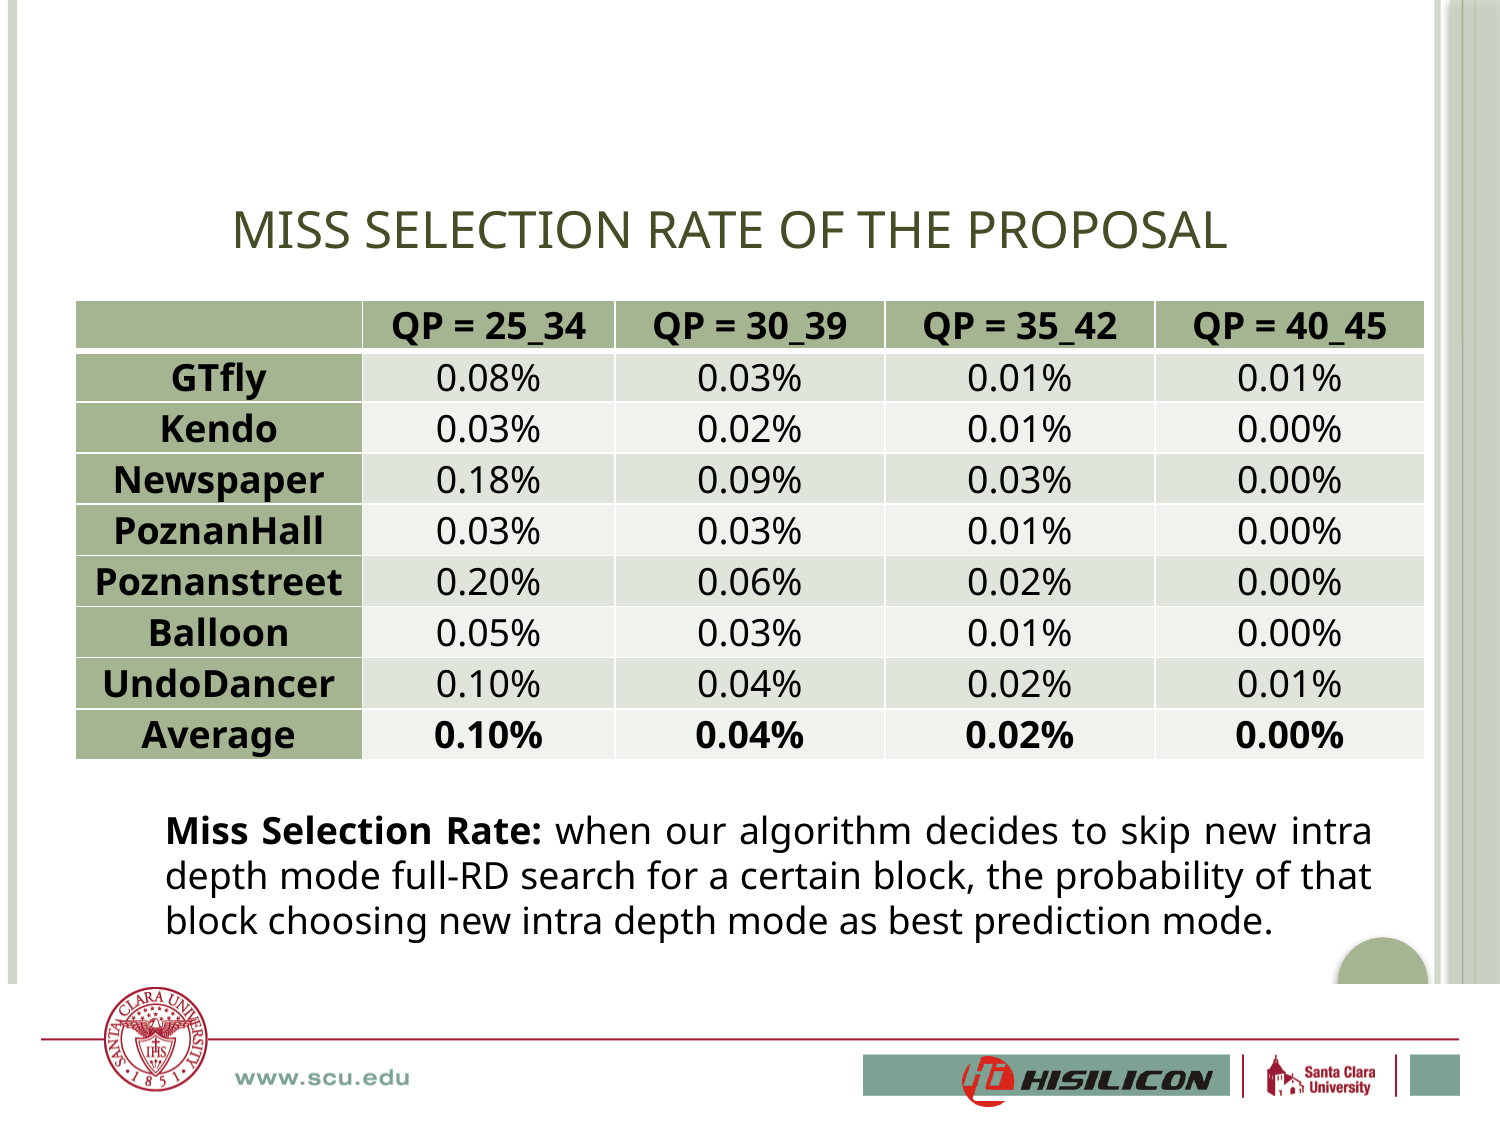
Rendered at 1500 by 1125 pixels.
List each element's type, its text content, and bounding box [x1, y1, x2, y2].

table_cell 0.01% [1156, 658, 1424, 708]
table_header [76, 301, 362, 348]
table_cell 0.02% [616, 403, 884, 452]
table_cell 0.00% [1156, 505, 1424, 555]
table_cell 0.10% [363, 658, 614, 708]
table_cell 0.02% [886, 658, 1154, 708]
table_cell 0.01% [886, 505, 1154, 555]
table_cell PoznanHall [76, 505, 362, 555]
table_header QP = 25_34 [363, 301, 614, 348]
table_cell 0.06% [616, 556, 884, 606]
table_cell Average [76, 710, 362, 759]
table_cell 0.03% [616, 505, 884, 555]
table_header QP = 40_45 [1156, 301, 1424, 348]
table_cell 0.00% [1156, 607, 1424, 657]
table_cell 0.00% [1156, 454, 1424, 503]
table_cell Balloon [76, 607, 362, 657]
text_box Miss Selection Rate: when our algorithm decides to skip new intra depth mode full-RD search for a certain block, the probability of that block choosing new intra depth mode as best prediction mode. [150, 799, 1388, 950]
table_cell 0.00% [1156, 556, 1424, 606]
table_cell 0.03% [886, 454, 1154, 503]
table_cell 0.04% [616, 658, 884, 708]
table_cell 0.04% [616, 710, 884, 759]
table_cell GTfly [76, 354, 362, 401]
picture [0, 984, 1500, 1125]
table_cell Kendo [76, 403, 362, 452]
table_cell 0.09% [616, 454, 884, 503]
table_cell 0.00% [1156, 710, 1424, 759]
table_cell 0.01% [1156, 354, 1424, 401]
table_cell 0.02% [886, 556, 1154, 606]
table_cell 0.05% [363, 607, 614, 657]
table_cell 0.03% [363, 403, 614, 452]
table_cell Newspaper [76, 454, 362, 503]
table_cell 0.10% [363, 710, 614, 759]
title Miss Selection Rate of The Proposal [216, 149, 1321, 267]
table_cell 0.03% [616, 607, 884, 657]
table_cell 0.01% [886, 607, 1154, 657]
table_header QP = 30_39 [616, 301, 884, 348]
table_cell 0.03% [363, 505, 614, 555]
table_cell 0.03% [616, 354, 884, 401]
table_cell 0.01% [886, 403, 1154, 452]
table_cell 0.08% [363, 354, 614, 401]
table_cell UndoDancer [76, 658, 362, 708]
table_header QP = 35_42 [886, 301, 1154, 348]
table_cell Poznanstreet [76, 556, 362, 606]
table_cell 0.18% [363, 454, 614, 503]
table_cell 0.01% [886, 354, 1154, 401]
table_cell 0.20% [363, 556, 614, 606]
table_cell 0.00% [1156, 403, 1424, 452]
table_cell 0.02% [886, 710, 1154, 759]
